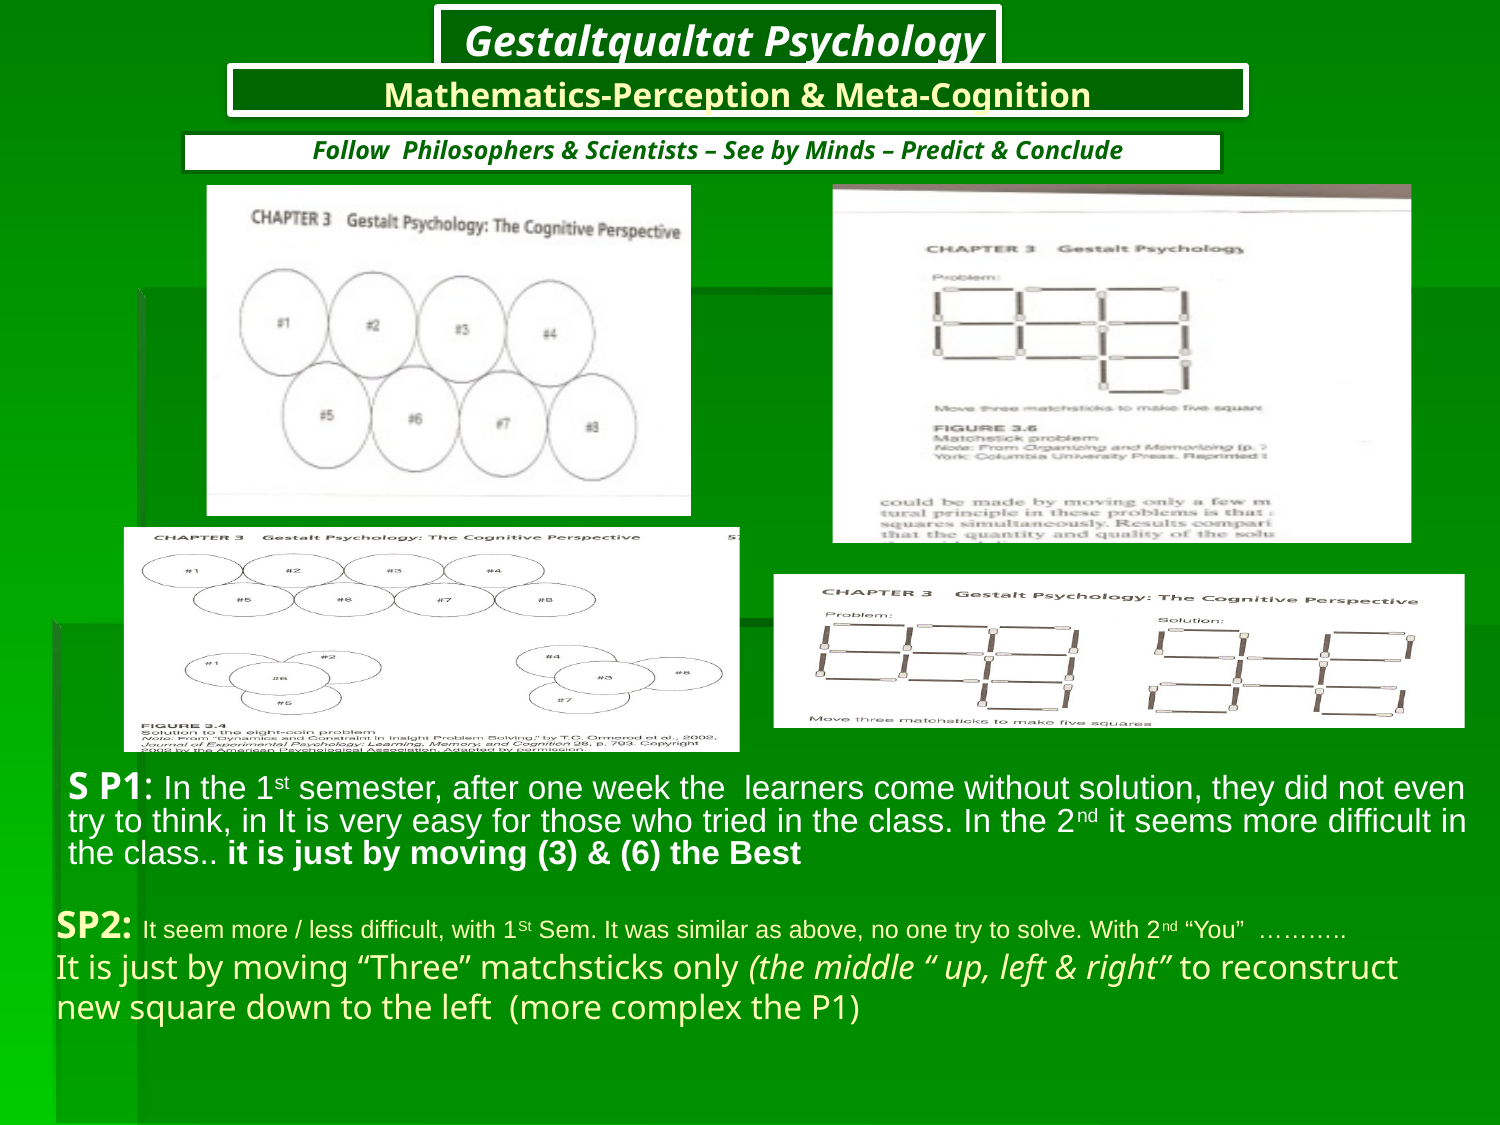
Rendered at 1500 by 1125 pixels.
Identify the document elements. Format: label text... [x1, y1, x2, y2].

text_box SP2: It seem more / less difficult, with 1St Sem. It was similar as above, no one try to solve. With 2nd “You” ……….. It is just by moving “Three” matchsticks only (the middle “ up, left & right” to reconstruct new square down to the left (more complex the P1) [41, 893, 1435, 1034]
picture [206, 185, 692, 516]
text_box Mathematics-Perception & Meta-Cognition [227, 63, 1249, 117]
picture [123, 526, 740, 752]
text_box Gestaltqualtat Psychology [434, 4, 1002, 61]
text_box Follow Philosophers & Scientists – See by Minds – Predict & Conclude [181, 131, 1224, 174]
subtitle S P1: In the 1st semester, after one week the learners come without solution, they did not even try to think, in It is very easy for those who tried in the class. In the 2nd it seems more difficult in the class.. it is just by moving (3) & (6) the Best [52, 763, 1483, 894]
picture [832, 184, 1412, 543]
picture [773, 573, 1465, 729]
